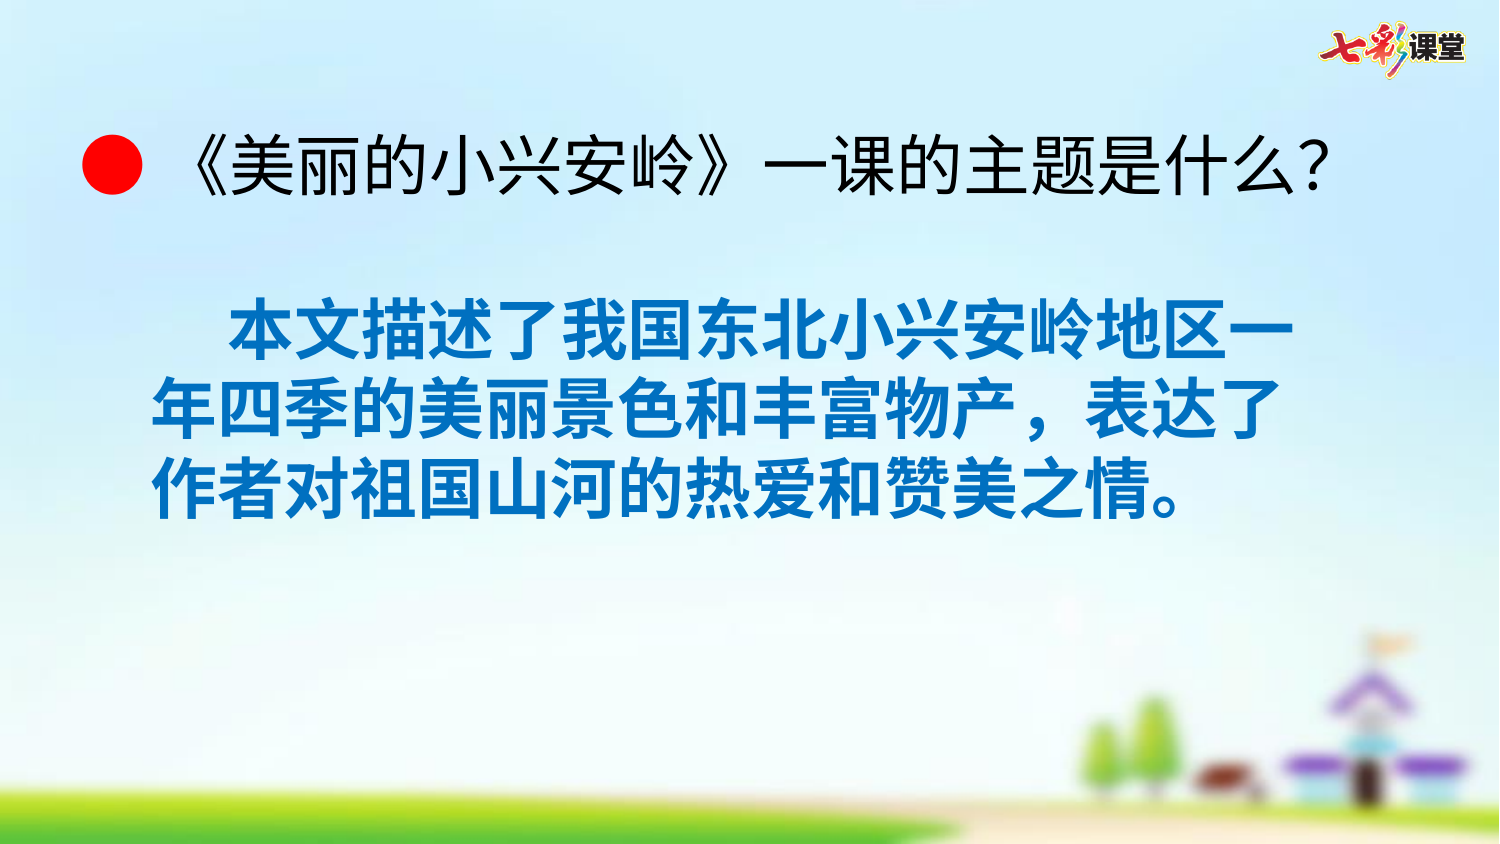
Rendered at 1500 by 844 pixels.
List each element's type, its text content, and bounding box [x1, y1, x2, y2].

picture [0, 0, 1499, 844]
text_box 本文描述了我国东北小兴安岭地区一年四季的美丽景色和丰富物产，表达了作者对祖国山河的热爱和赞美之情。 [135, 280, 1365, 535]
text_box ●《美丽的小兴安岭》一课的主题是什么？ [64, 116, 1418, 212]
